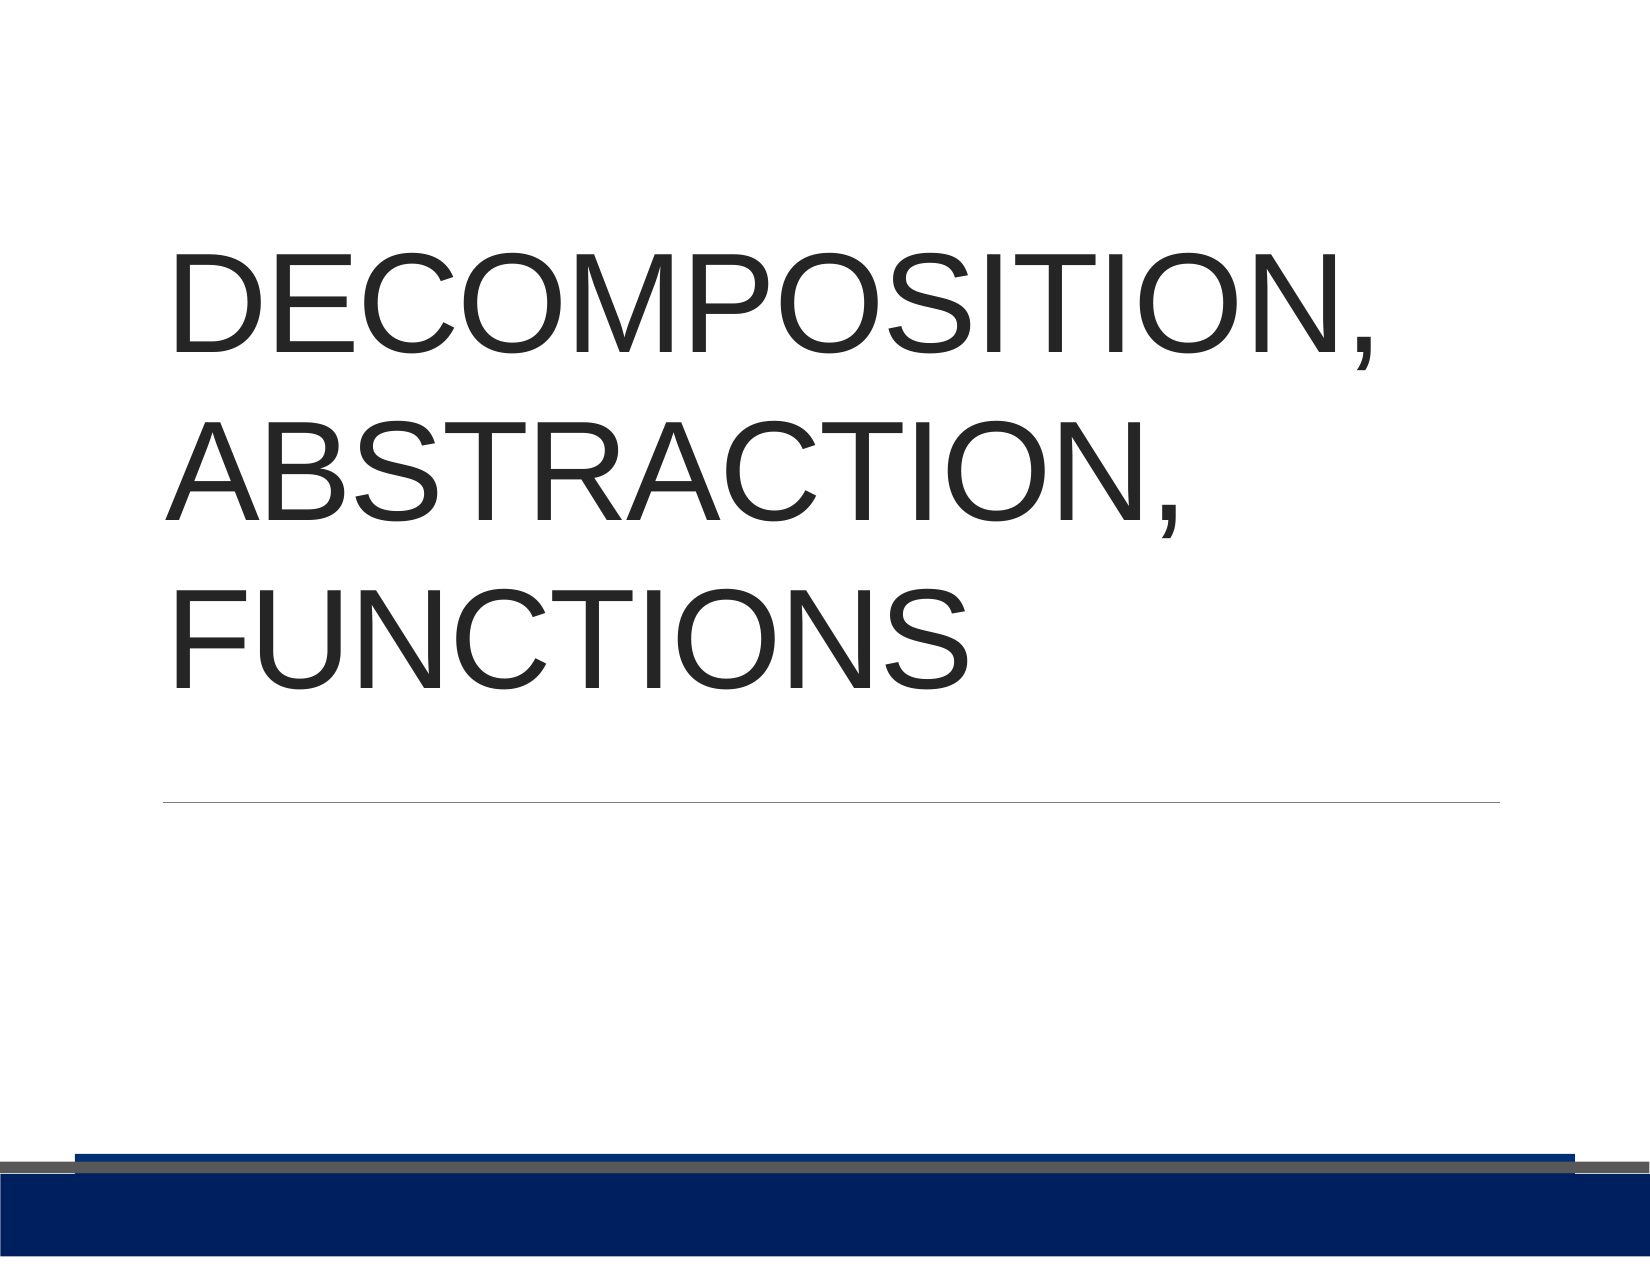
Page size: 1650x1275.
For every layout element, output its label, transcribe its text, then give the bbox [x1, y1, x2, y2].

text_box [0, 1161, 1650, 1174]
title DECOMPOSITION, ABSTRACTION, FUNCTIONS [162, 179, 1458, 717]
text_box [0, 1174, 1650, 1257]
